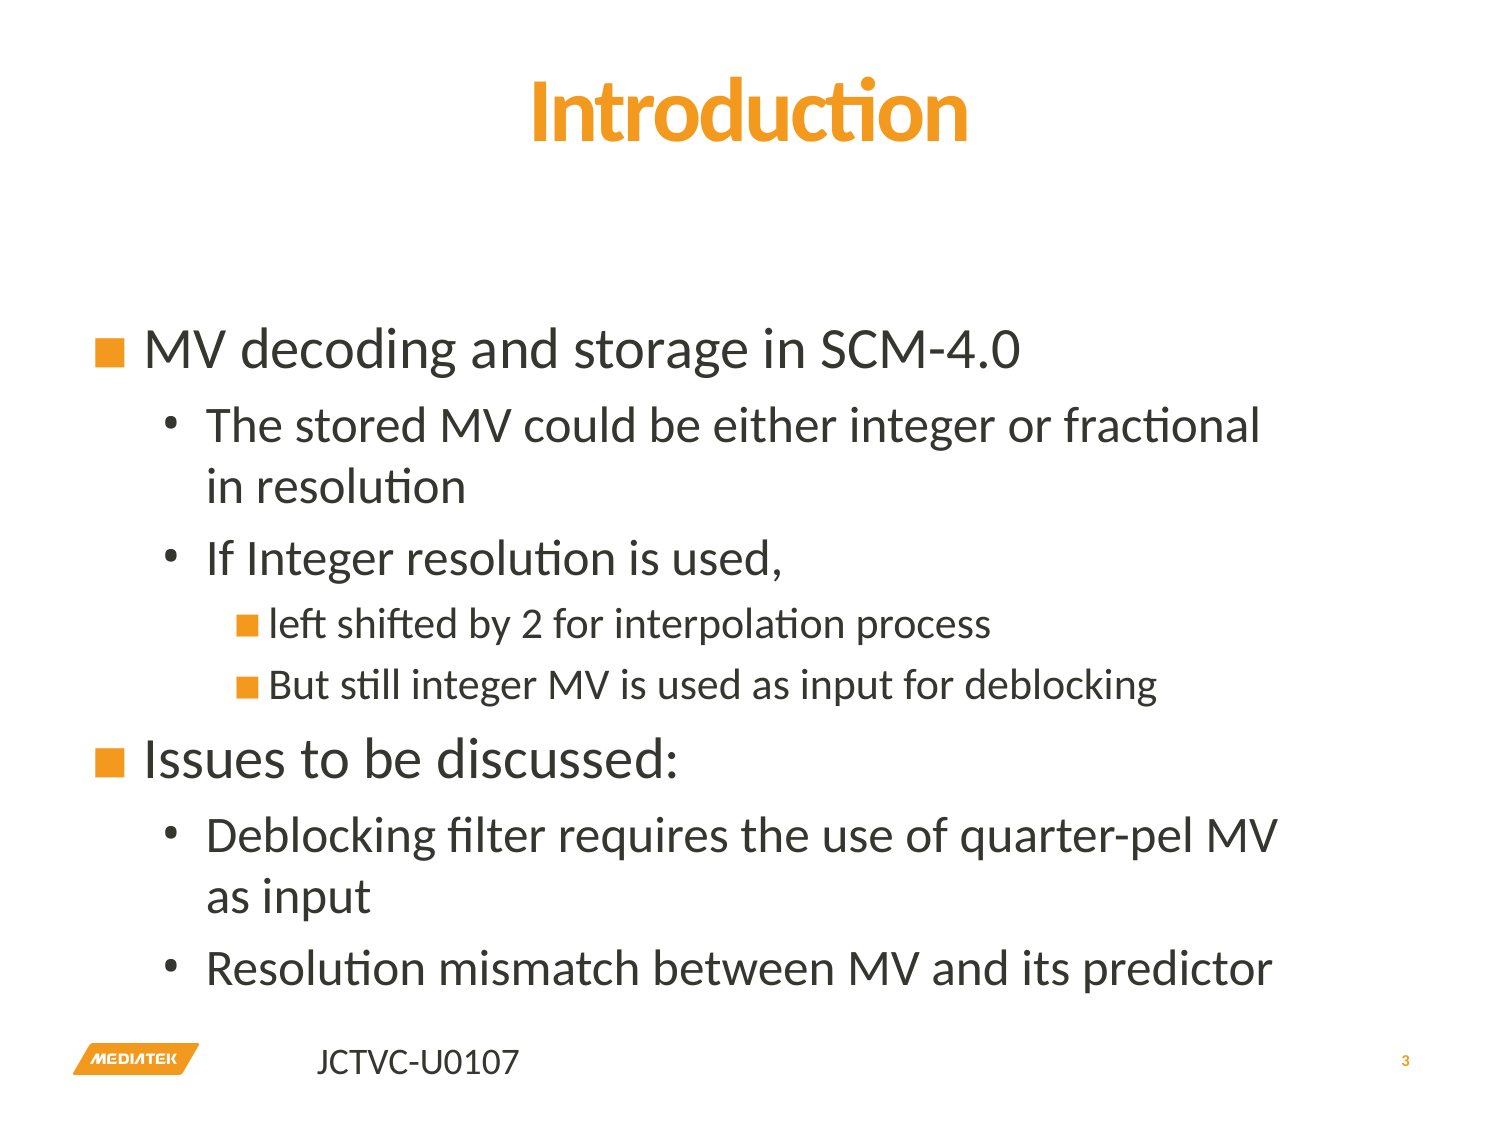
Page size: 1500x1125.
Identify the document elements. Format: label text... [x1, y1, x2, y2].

list MV decoding and storage in SCM-4.0 The stored MV could be either integer or fractional in resolution If Integer resolution is used, left shifted by 2 for interpolation process But still integer MV is used as input for deblocking Issues to be discussed: Deblocking filter requires the use of quarter-pel MV as input Resolution mismatch between MV and its predictor [75, 302, 1309, 1014]
slide_number 3 [1251, 1029, 1425, 1090]
title Introduction [75, 70, 1425, 257]
picture [73, 1043, 199, 1075]
